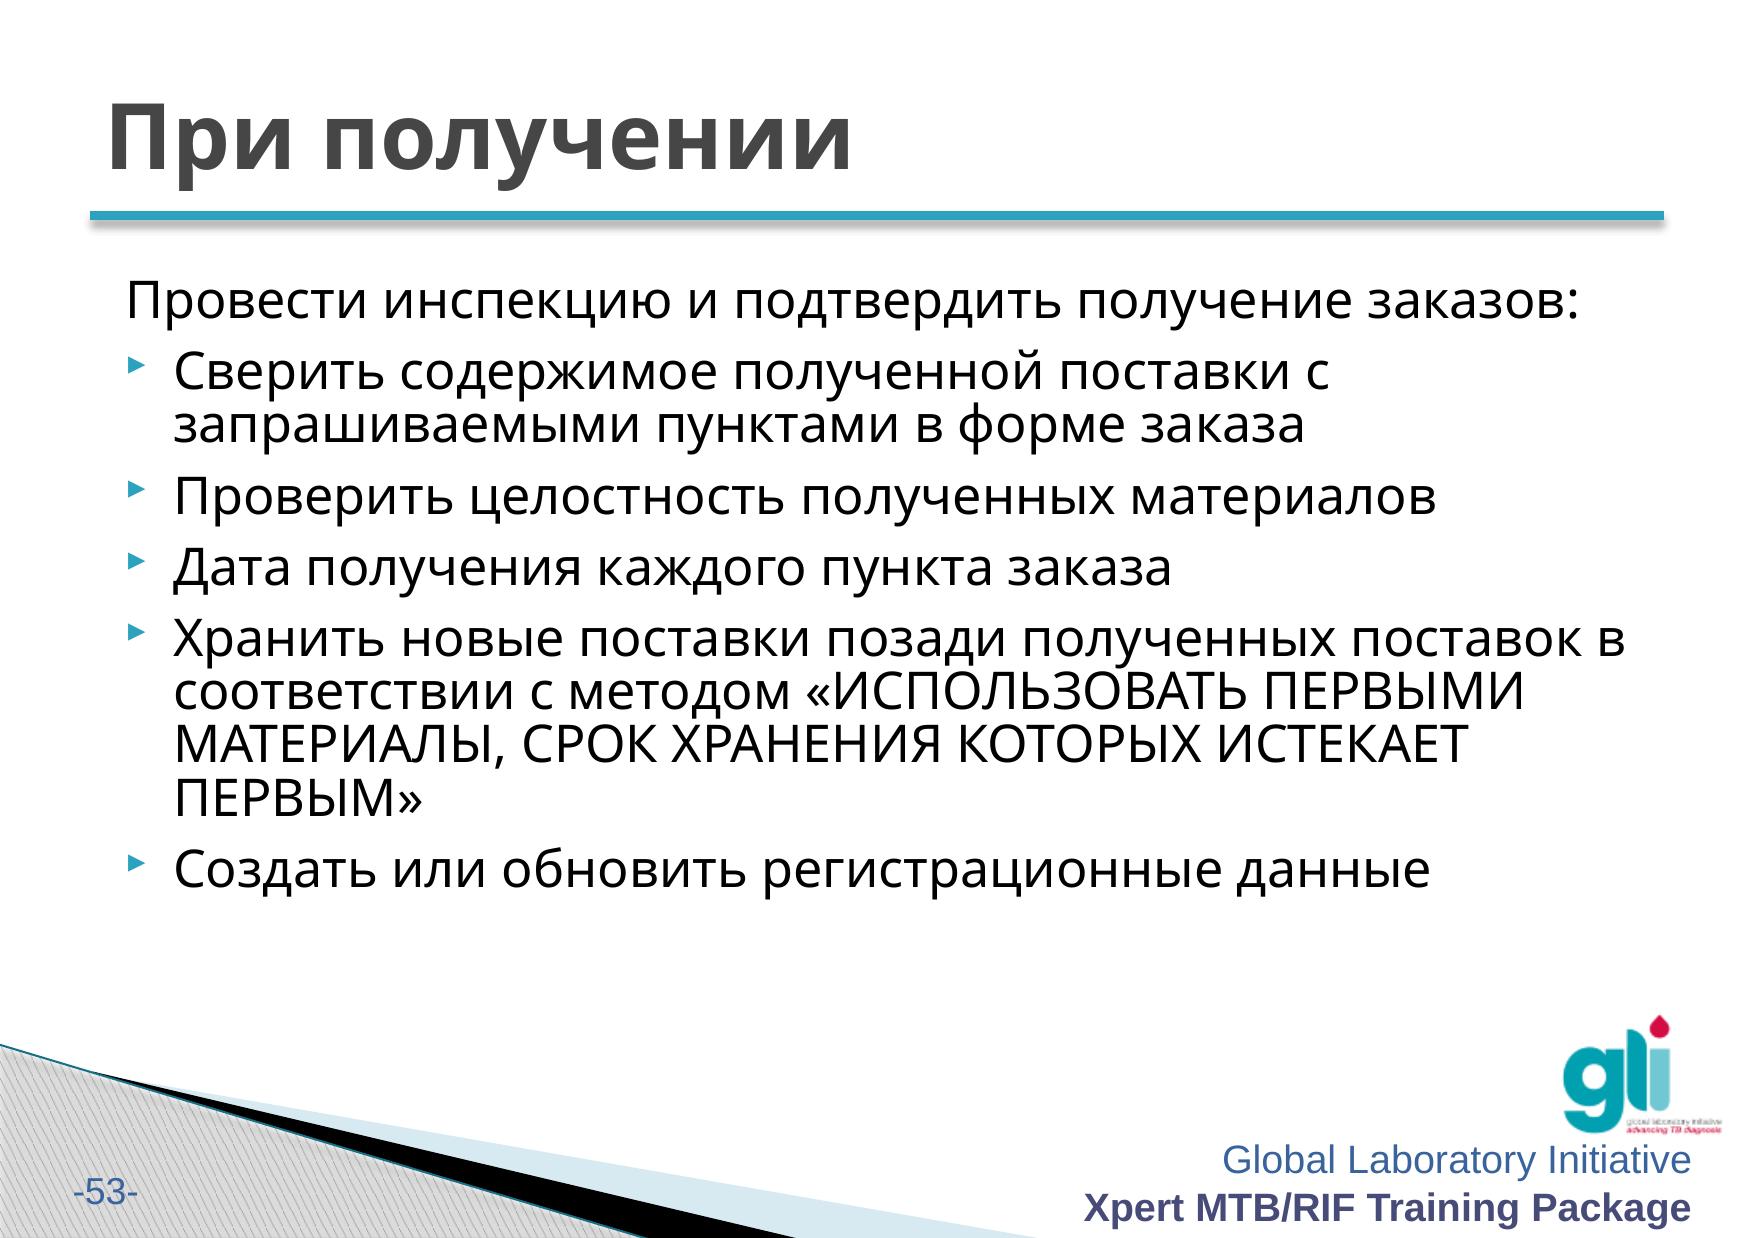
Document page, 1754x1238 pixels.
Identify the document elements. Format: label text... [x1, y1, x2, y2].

title При получении [87, 49, 1666, 216]
picture [1553, 1011, 1727, 1139]
list Провести инспекцию и подтвердить получение заказов: Сверить содержимое полученной поставки с запрашиваемыми пунктами в форме заказа Проверить целостность полученных материалов Дата получения каждого пункта заказа Хранить новые поставки позади полученных поставок в соответствии с методом «ИСПОЛЬЗОВАТЬ ПЕРВЫМИ МАТЕРИАЛЫ, СРОК ХРАНЕНИЯ КОТОРЫХ ИСТЕКАЕТ ПЕРВЫМ» Создать или обновить регистрационные данные [87, 267, 1666, 996]
